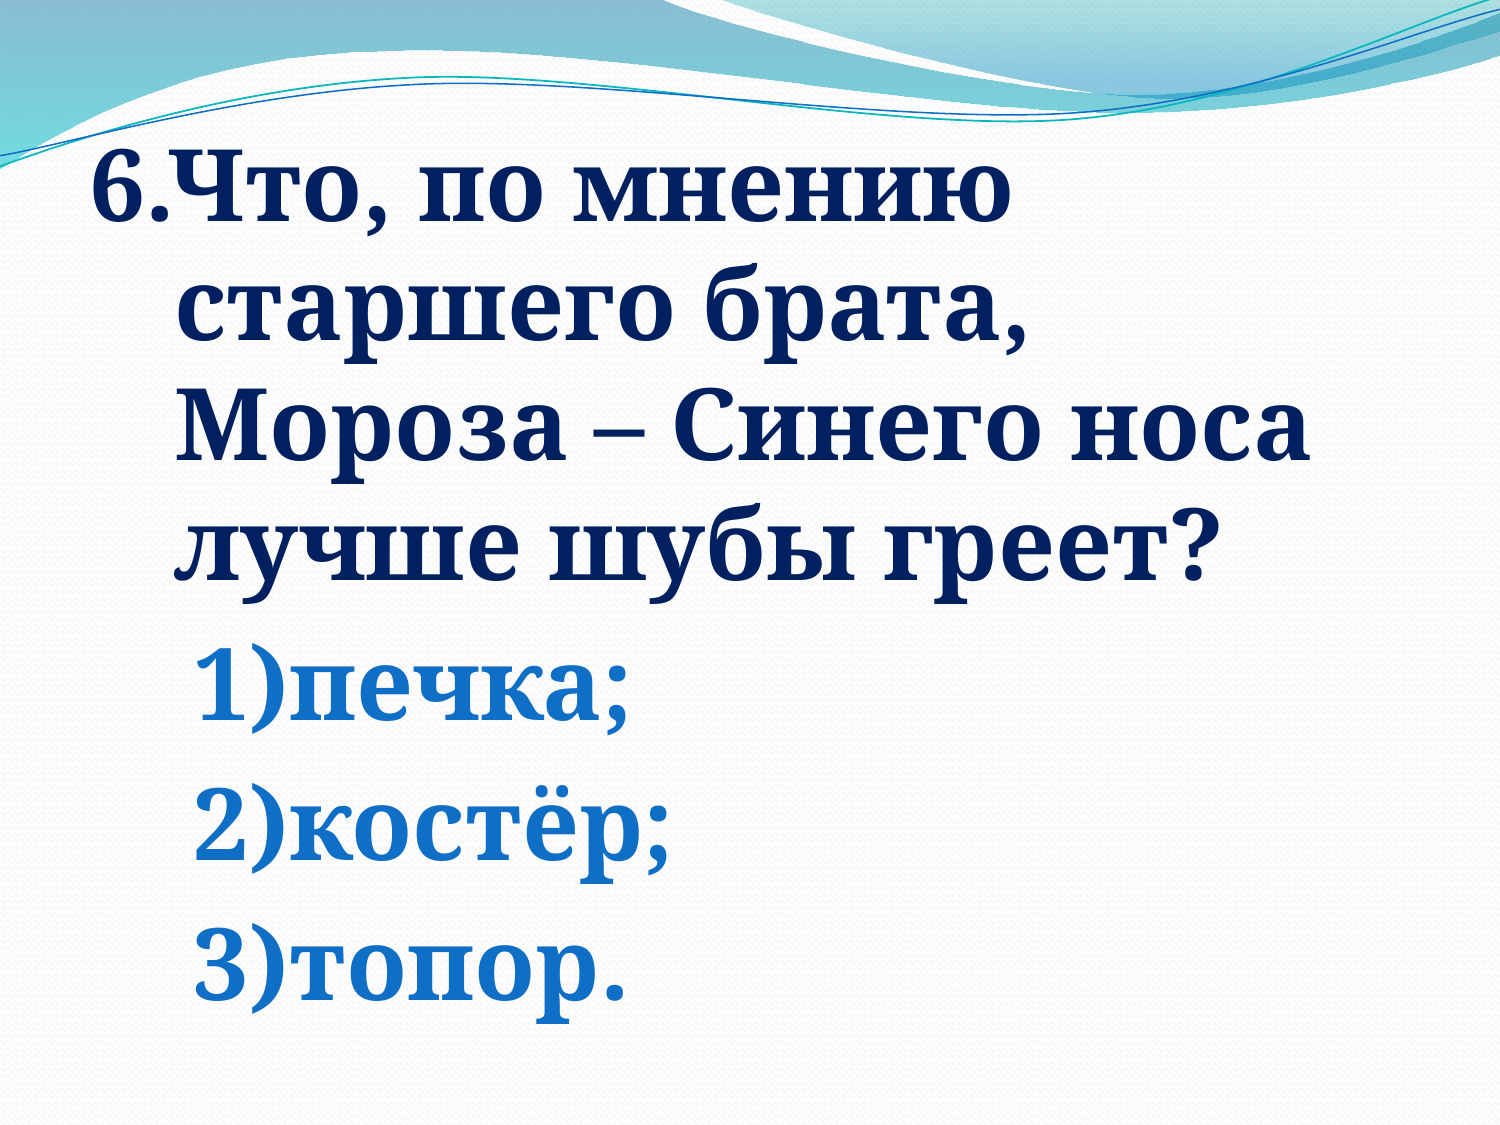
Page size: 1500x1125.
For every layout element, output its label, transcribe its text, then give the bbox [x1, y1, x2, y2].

list 6.Что, по мнению старшего брата, Мороза – Синего носа лучше шубы греет? 1)печка; 2)костёр; 3)топор. [75, 113, 1425, 1038]
